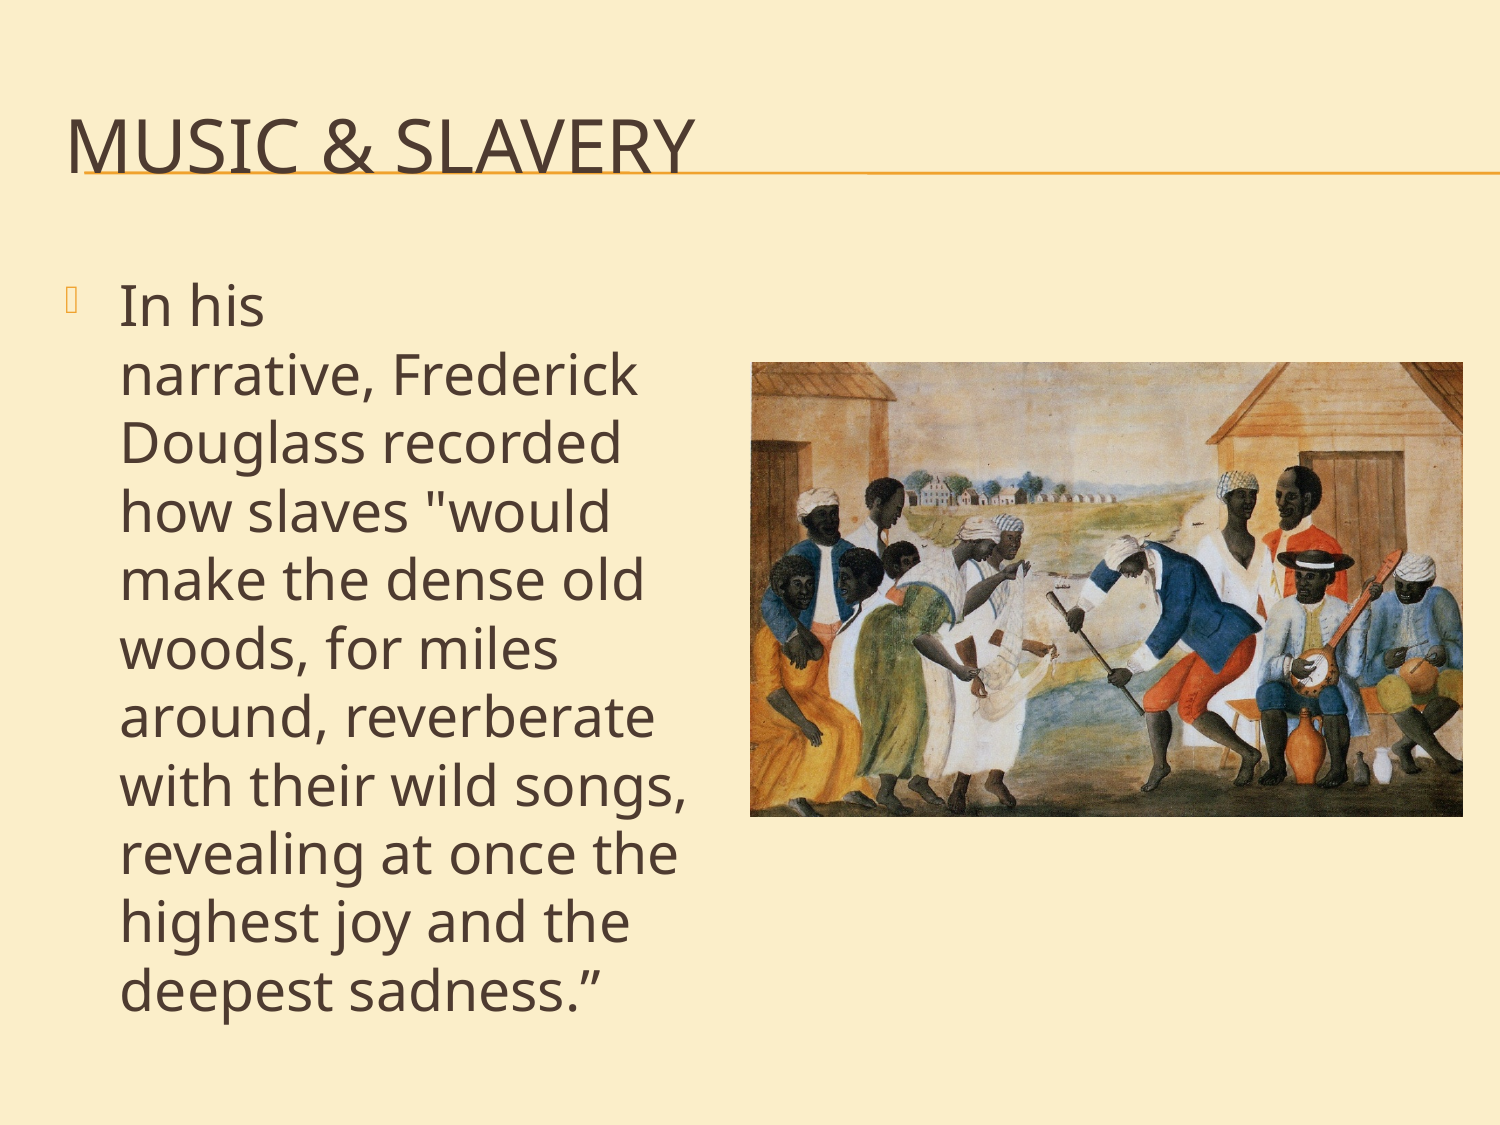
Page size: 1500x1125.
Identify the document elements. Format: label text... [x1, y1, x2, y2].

list In his narrative, Frederick Douglass recorded how slaves "would make the dense old woods, for miles around, reverberate with their wild songs, revealing at once the highest joy and the deepest sadness.” [50, 262, 738, 1038]
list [749, 362, 1463, 817]
title Music & Slavery [49, 75, 1475, 213]
